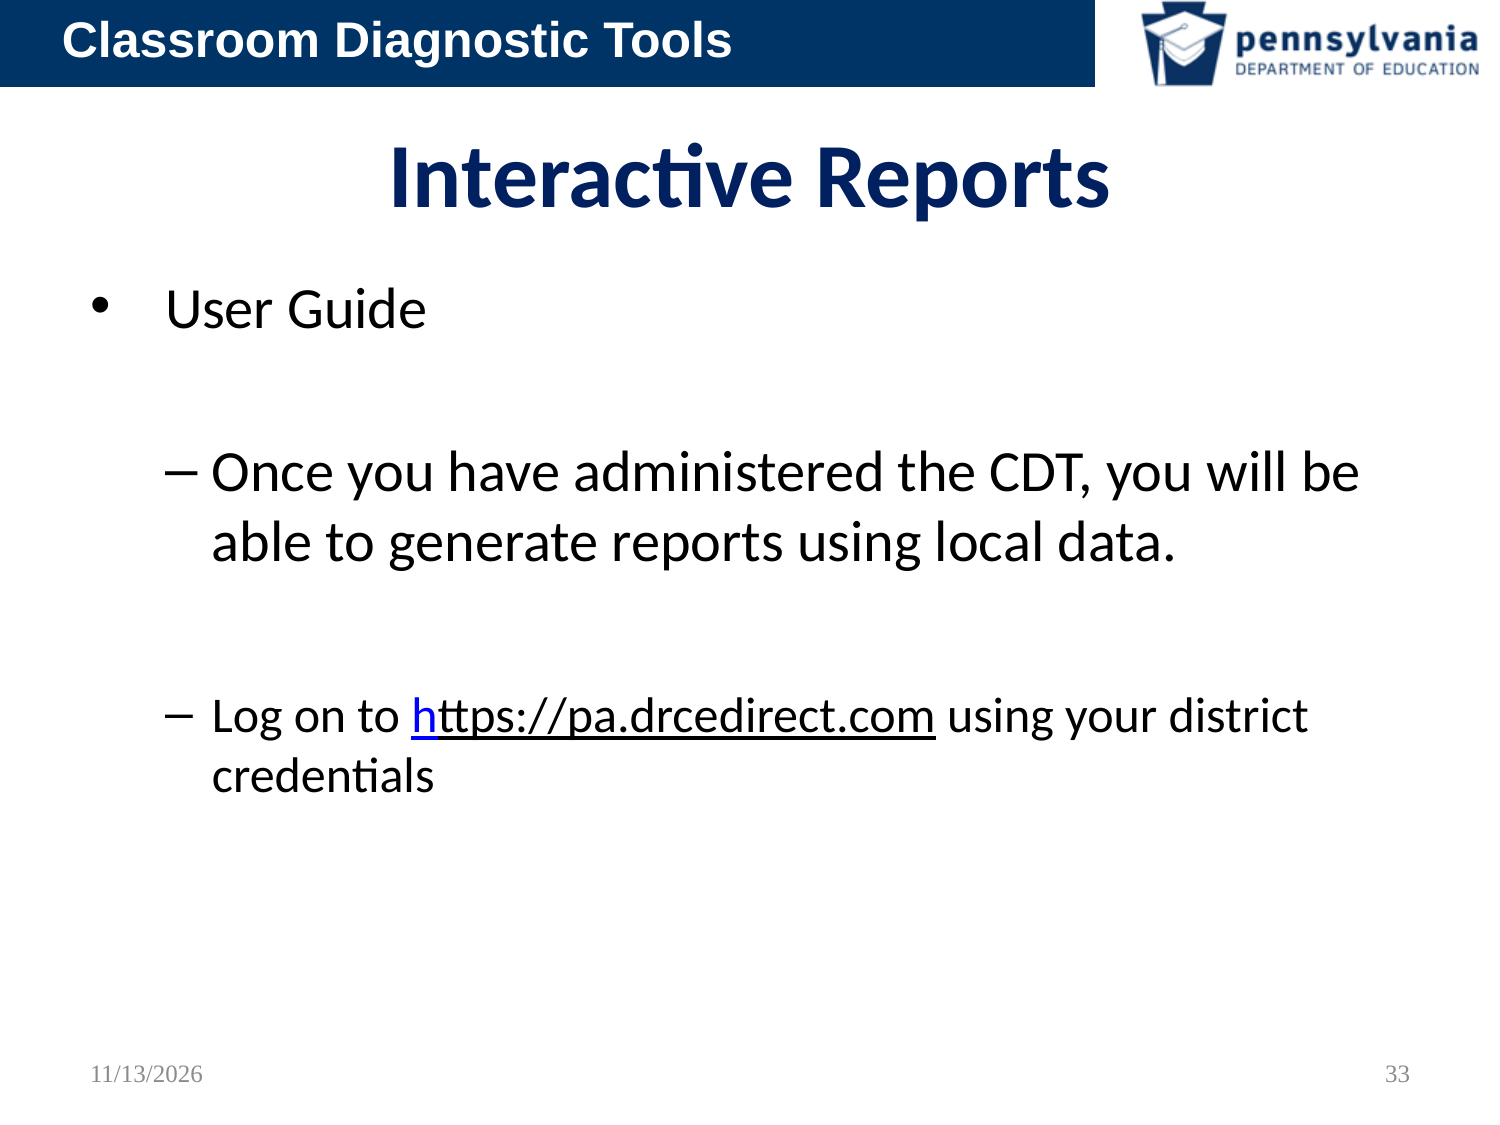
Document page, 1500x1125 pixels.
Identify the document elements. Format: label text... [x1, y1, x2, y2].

title Interactive Reports [74, 76, 1426, 262]
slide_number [75, 1042, 425, 1103]
picture [1134, 0, 1485, 90]
list User Guide Once you have administered the CDT, you will be able to generate reports using local data. Log on to https://pa.drcedirect.com using your district credentials [74, 262, 1426, 1006]
slide_number 33 [1074, 1042, 1425, 1103]
